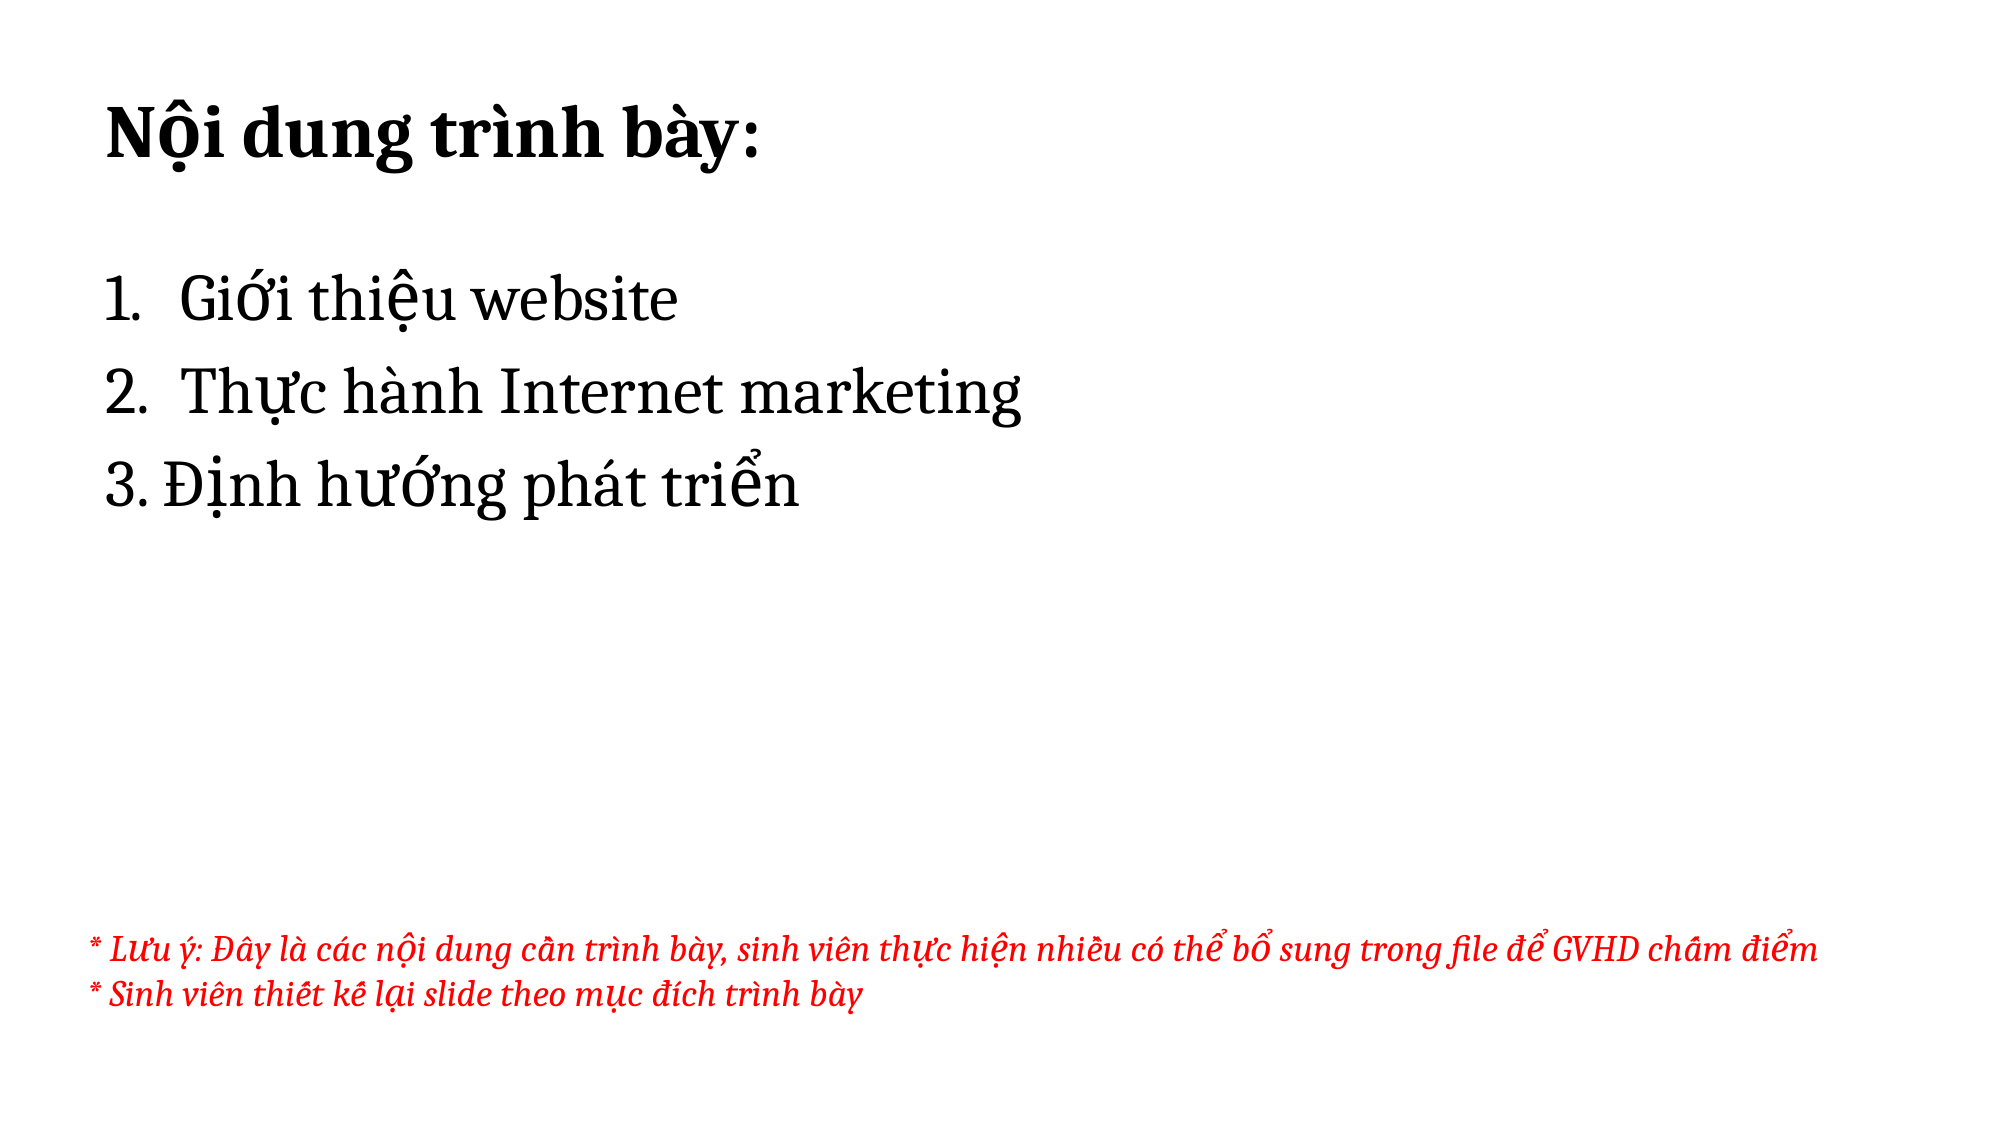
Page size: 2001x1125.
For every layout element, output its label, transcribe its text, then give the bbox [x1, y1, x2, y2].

list Giới thiệu website Thực hành Internet marketing 3. Định hướng phát triển [90, 255, 1816, 916]
title Nội dung trình bày: [90, 59, 1816, 206]
text_box * Lưu ý: Đây là các nội dung cần trình bày, sinh viên thực hiện nhiều có thể bổ sung trong file để GVHD chấm điểm * Sinh viên thiết kế lại slide theo mục đích trình bày [71, 916, 1835, 1021]
